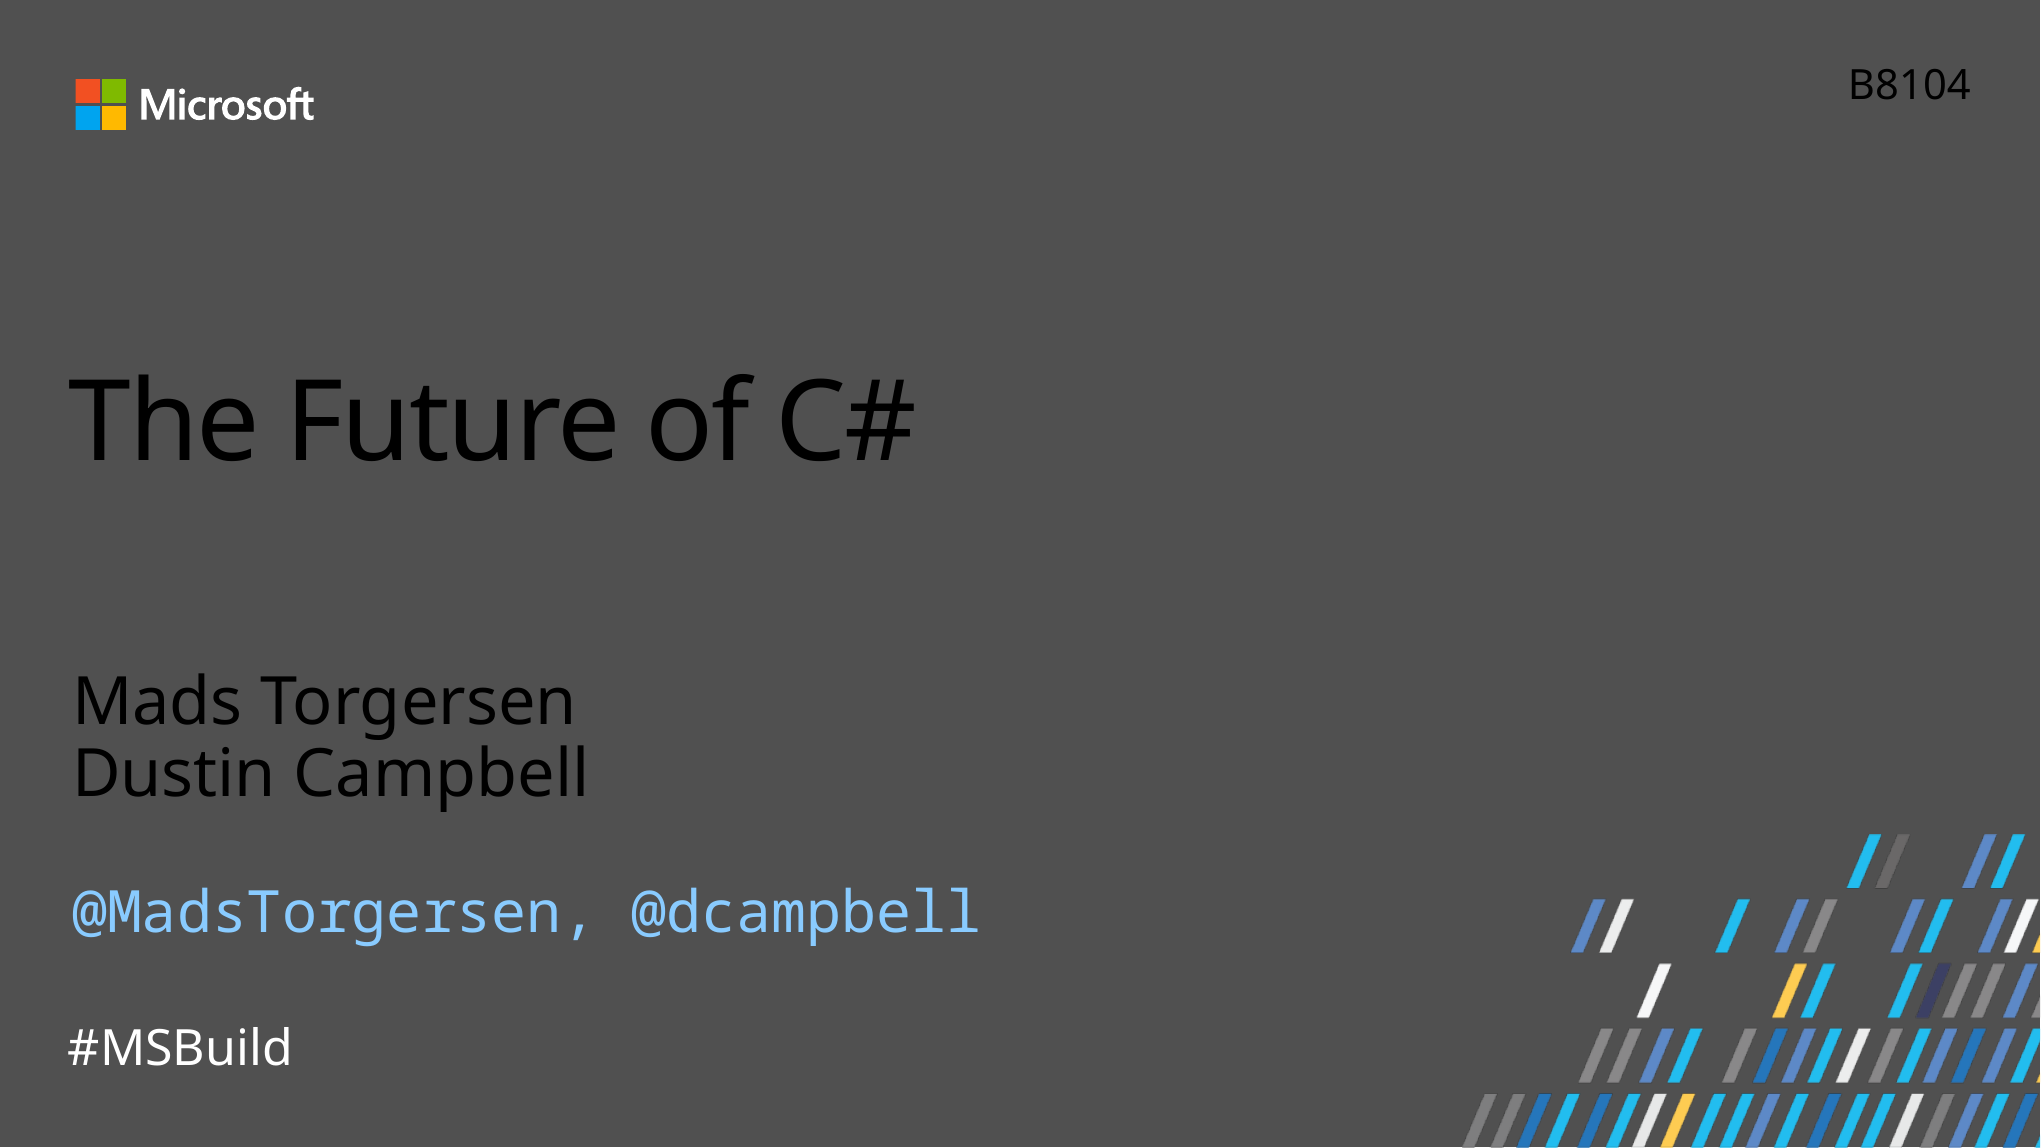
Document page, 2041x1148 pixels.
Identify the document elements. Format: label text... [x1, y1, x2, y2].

picture [1462, 834, 2041, 1148]
list B8104 [1545, 48, 1996, 125]
title The Future of C# [45, 348, 1546, 649]
list Mads Torgersen Dustin Campbell @MadsTorgersen, @dcampbell [45, 648, 1246, 949]
